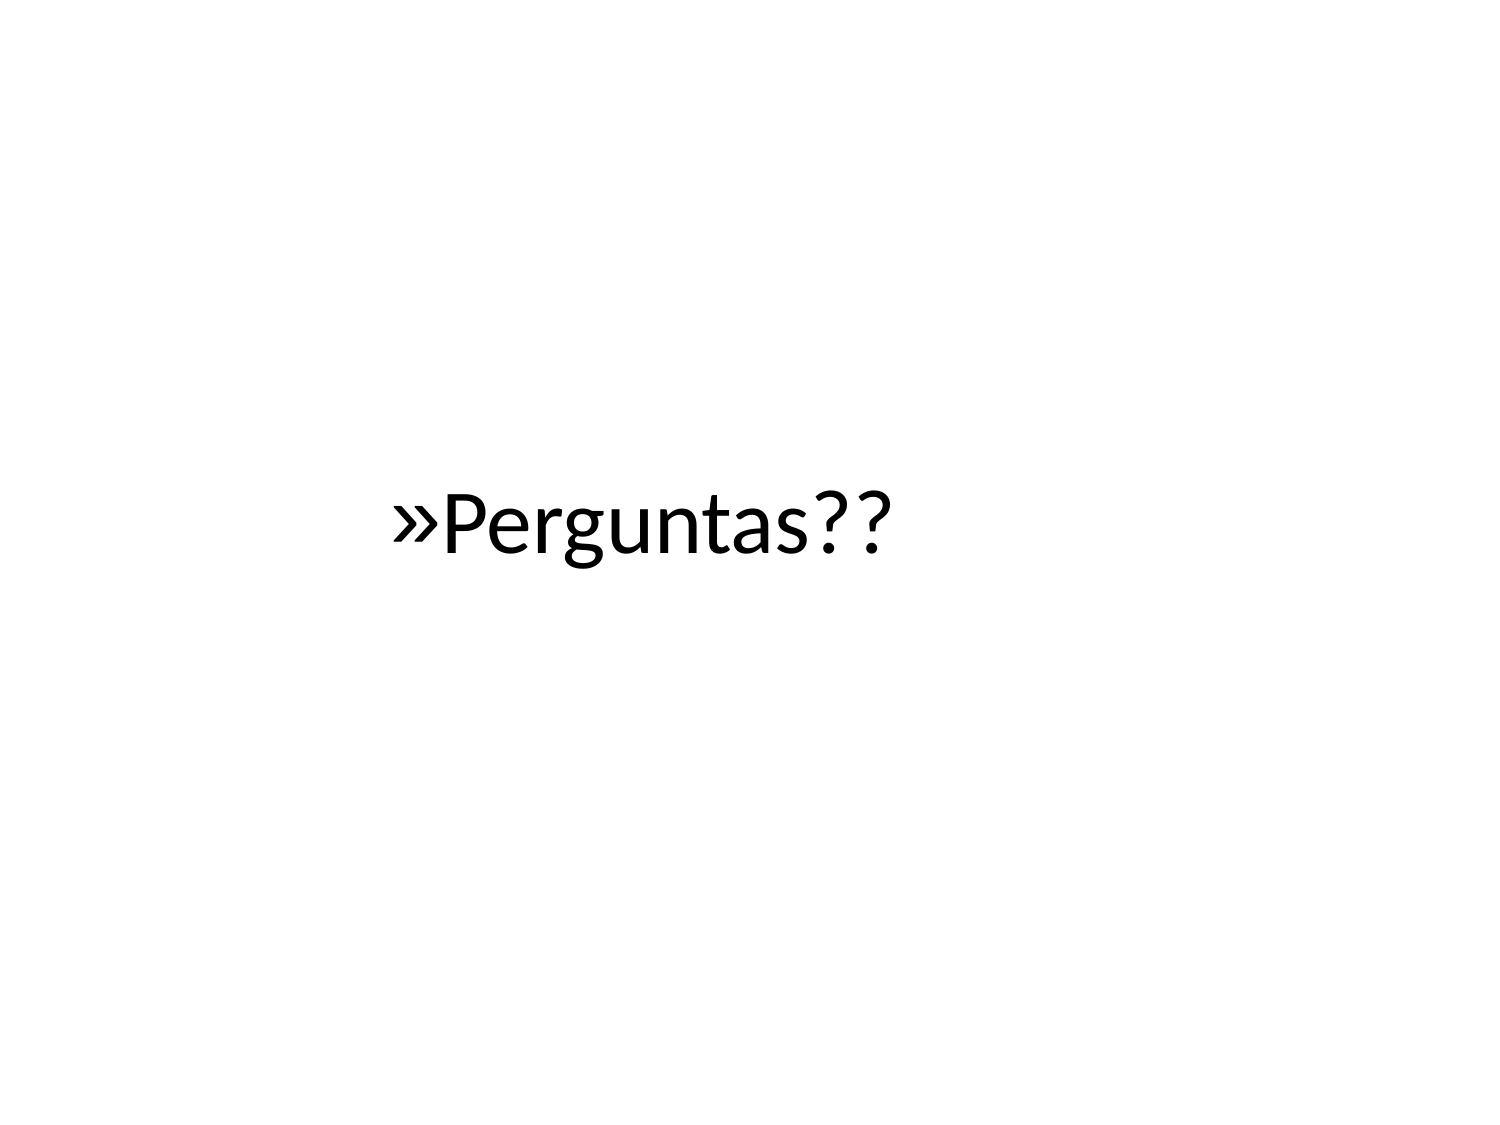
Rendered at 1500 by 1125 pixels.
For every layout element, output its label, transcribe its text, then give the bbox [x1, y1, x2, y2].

list Perguntas?? [75, 262, 1425, 1005]
